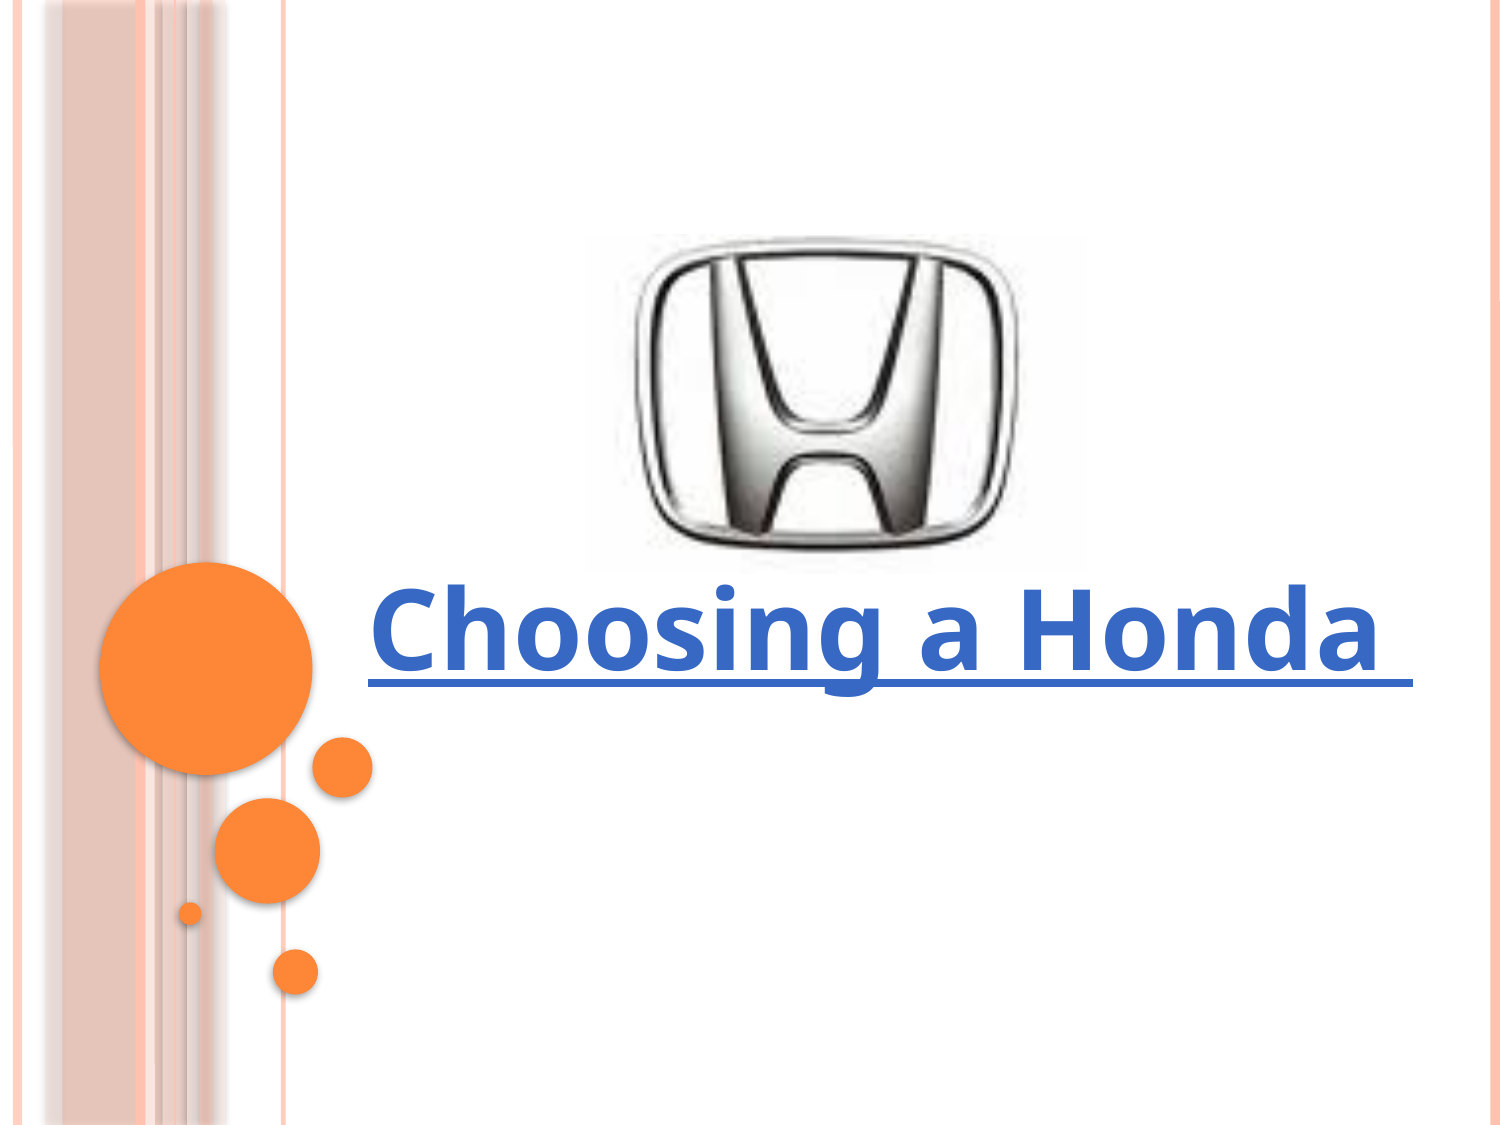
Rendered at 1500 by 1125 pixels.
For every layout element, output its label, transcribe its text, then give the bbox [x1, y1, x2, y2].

text_box Choosing a Honda [234, 550, 1500, 701]
picture [585, 233, 1088, 575]
